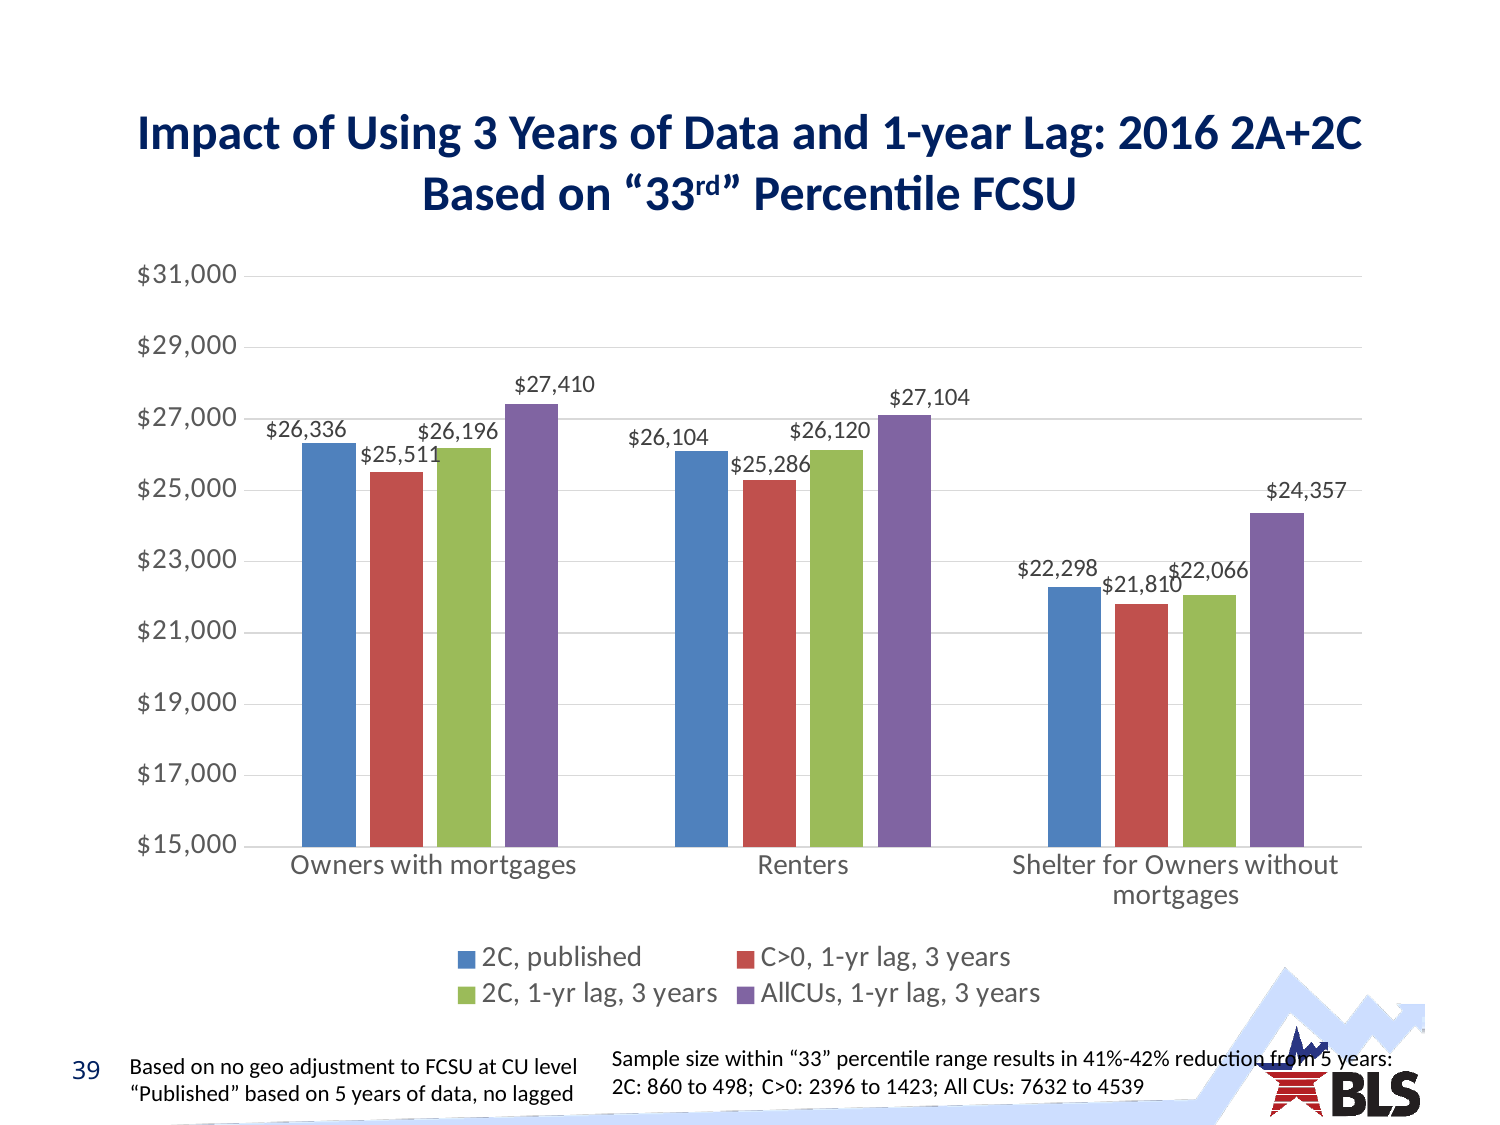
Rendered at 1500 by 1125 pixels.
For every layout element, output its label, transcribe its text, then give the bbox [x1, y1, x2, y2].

chart [110, 224, 1388, 1017]
picture [40, 967, 1425, 1125]
text_box Based on no geo adjustment to FCSU at CU level “Published” based on 5 years of data, no lagged [114, 1044, 594, 1114]
title Impact of Using 3 Years of Data and 1-year Lag: 2016 2A+2C Based on “33rd” Percentile FCSU [112, 99, 1388, 222]
slide_number 39 [72, 1054, 114, 1090]
text_box Sample size within “33” percentile range results in 41%-42% reduction from 5 years: 2C: 860 to 498; C>0: 2396 to 1423; All CUs: 7632 to 4539 [597, 1036, 1410, 1107]
